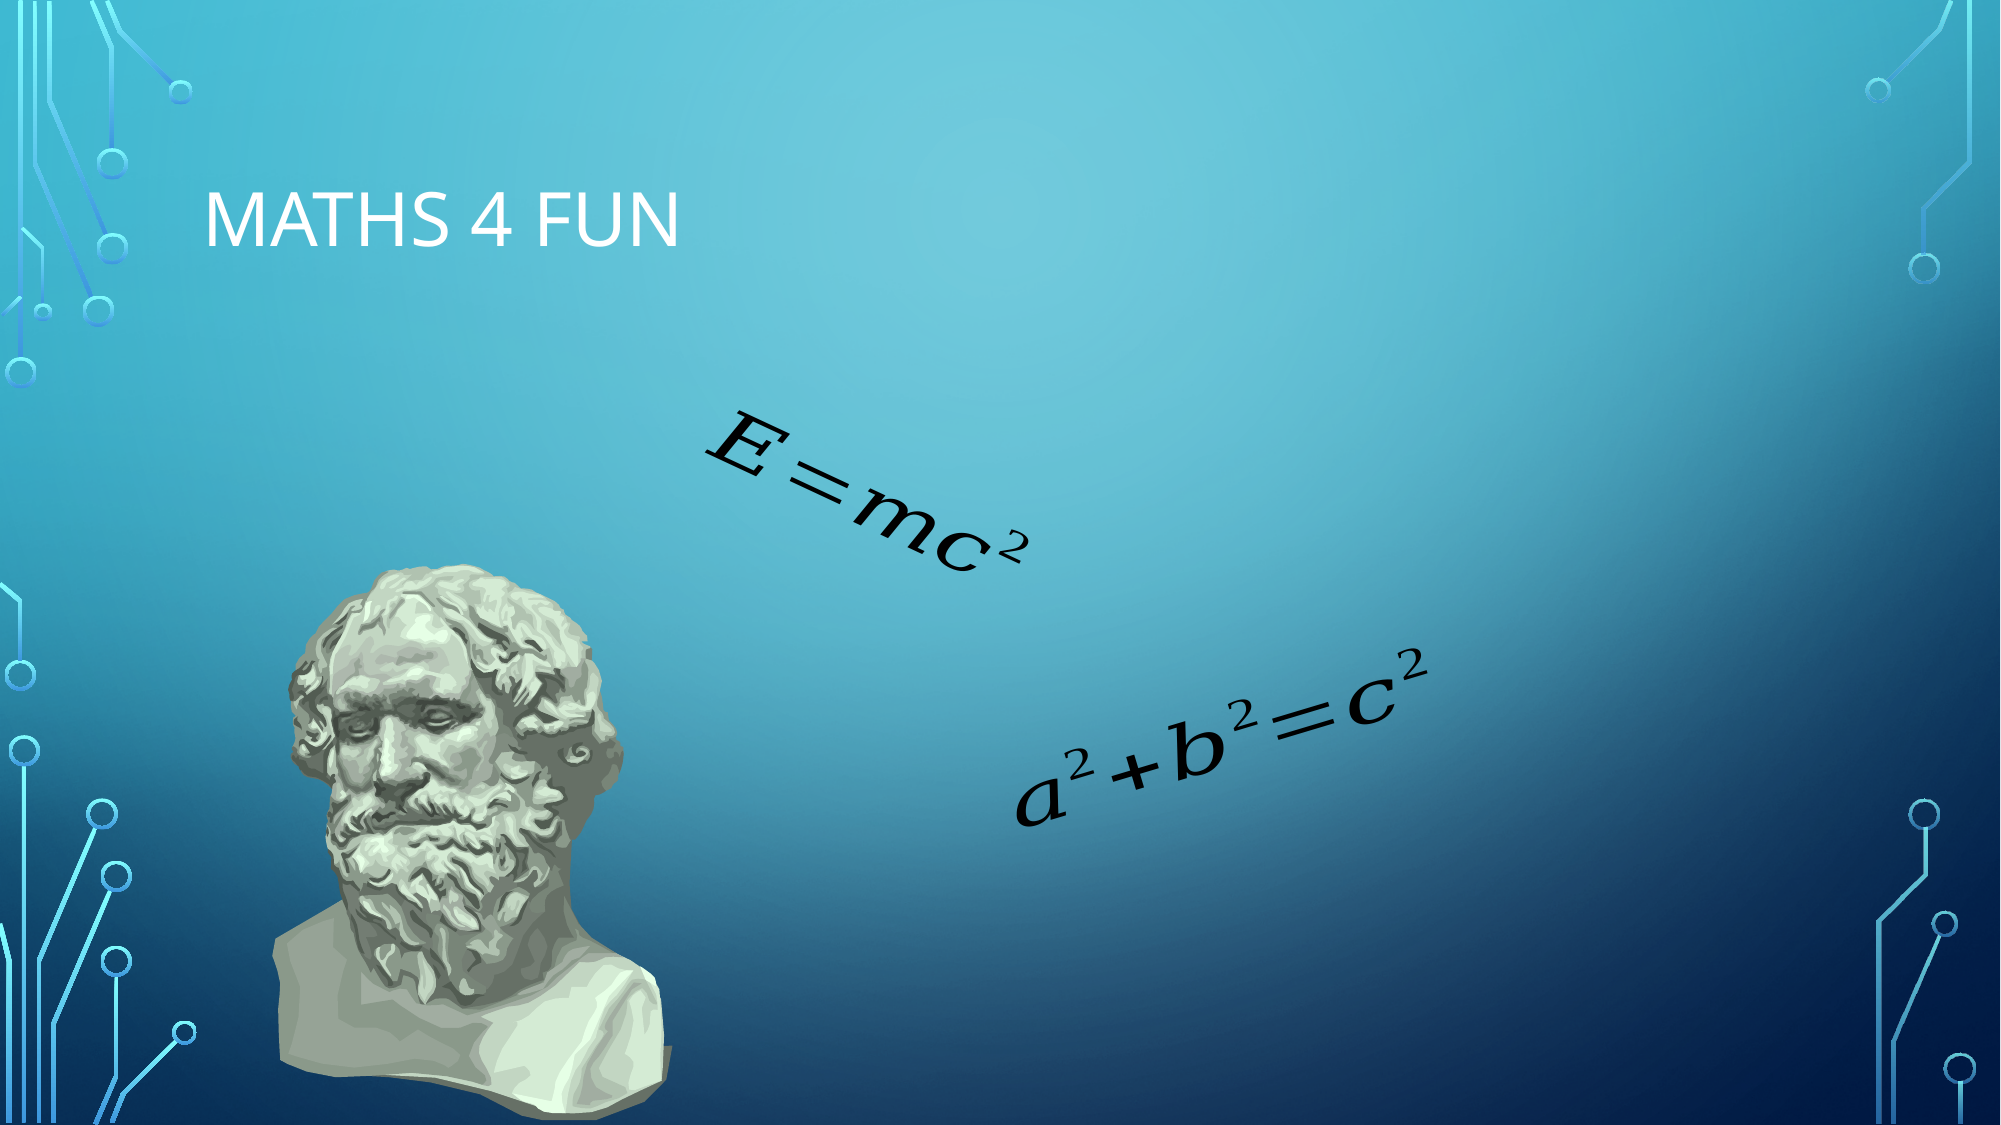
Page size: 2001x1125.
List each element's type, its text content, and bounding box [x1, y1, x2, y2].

title Maths 4 Fun [187, 101, 1813, 344]
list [267, 558, 678, 1125]
